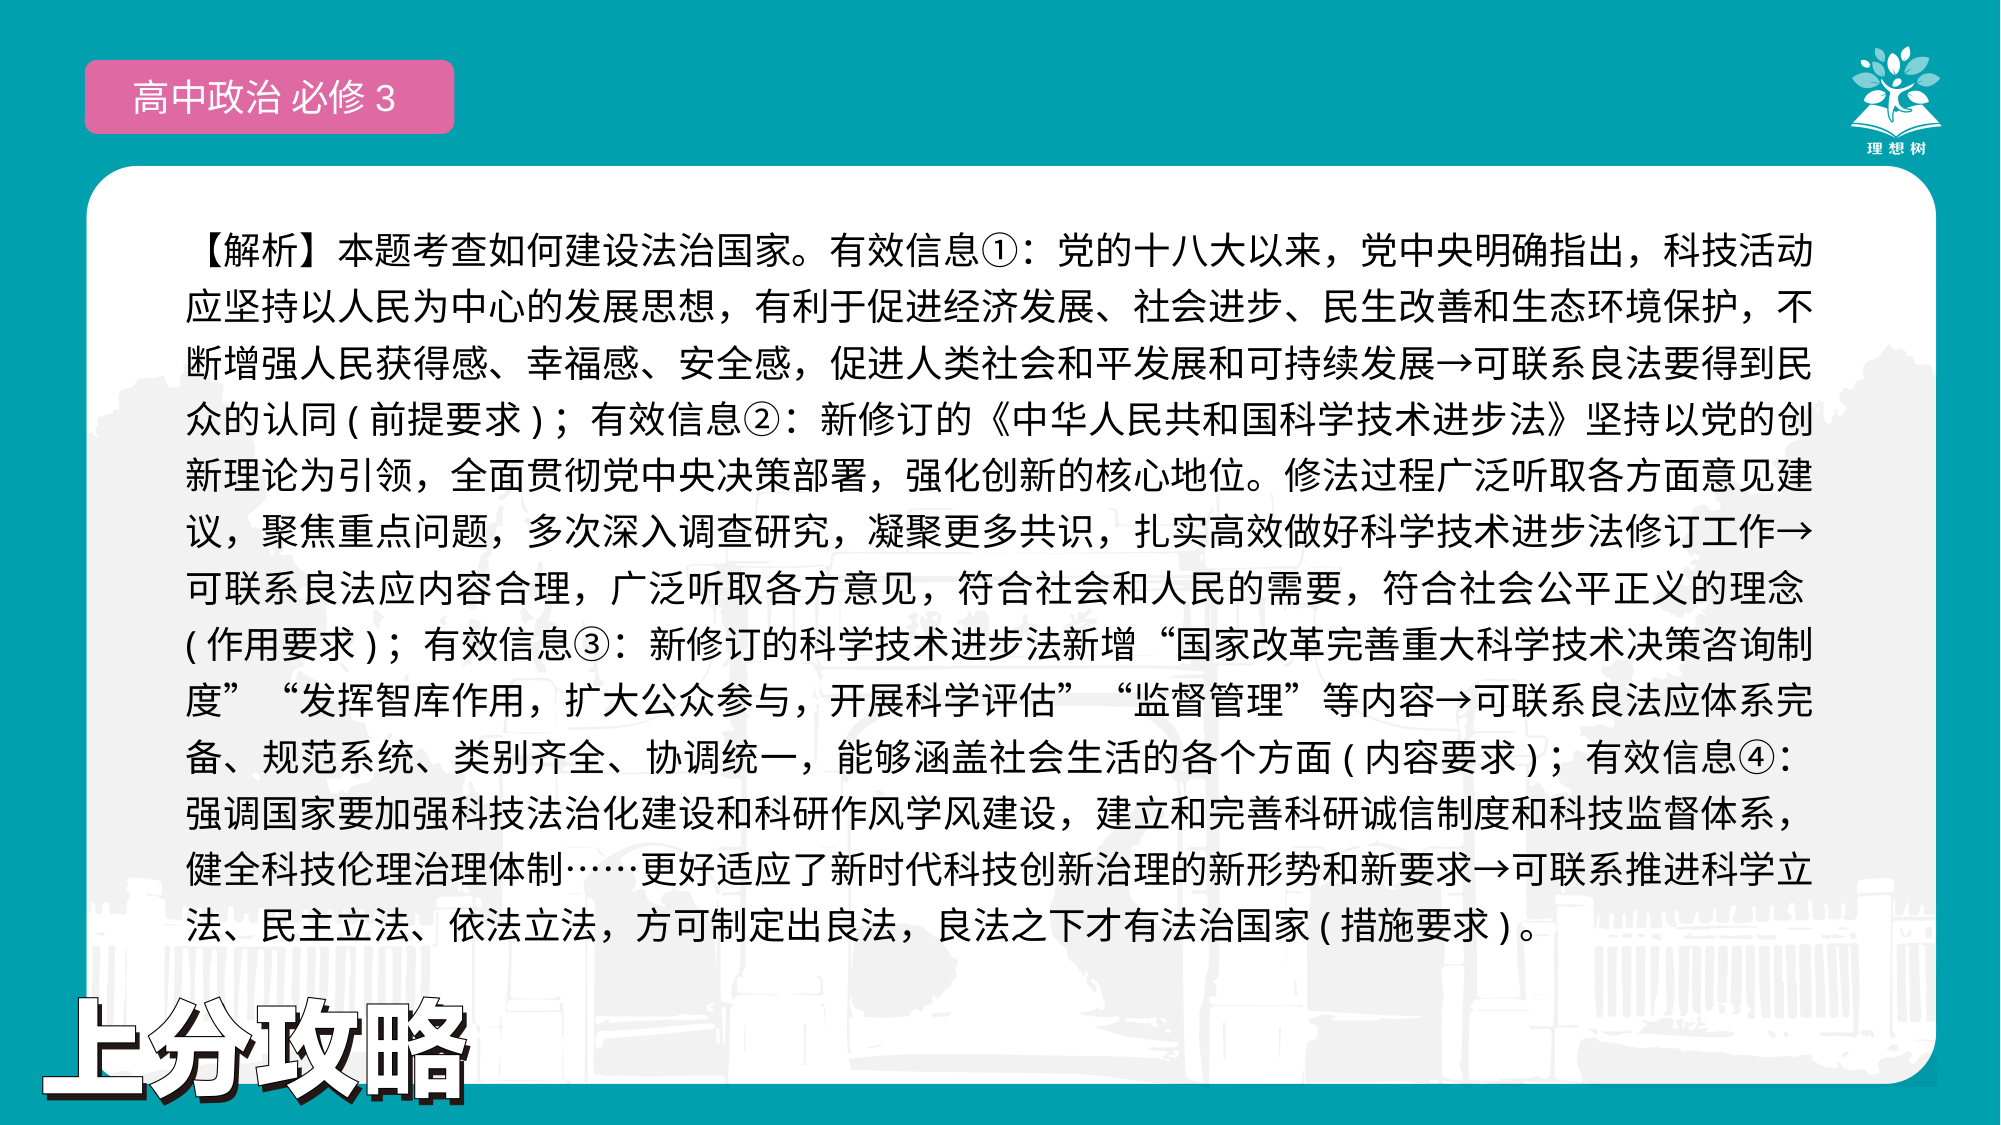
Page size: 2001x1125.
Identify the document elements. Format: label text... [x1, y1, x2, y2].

text_box 高中政治 必修3 [83, 58, 456, 135]
picture [0, 0, 2001, 1125]
text_box 【解析】本题考查如何建设法治国家。有效信息①：党的十八大以来，党中央明确指出，科技活动应坚持以人民为中心的发展思想，有利于促进经济发展、社会进步、民生改善和生态环境保护，不断增强人民获得感、幸福感、安全感，促进人类社会和平发展和可持续发展→可联系良法要得到民众的认同(前提要求)；有效信息②：新修订的《中华人民共和国科学技术进步法》坚持以党的创新理论为引领，全面贯彻党中央决策部署，强化创新的核心地位。修法过程广泛听取各方面意见建议，聚焦重点问题，多次深入调查研究，凝聚更多共识，扎实高效做好科学技术进步法修订工作→可联系良法应内容合理，广泛听取各方意见，符合社会和人民的需要，符合社会公平正义的理念(作用要求)；有效信息③：新修订的科学技术进步法新增“国家改革完善重大科学技术决策咨询制度”“发挥智库作用，扩大公众参与，开展科学评估”“监督管理”等内容→可联系良法应体系完备、规范系统、类别齐全、协调统一，能够涵盖社会生活的各个方面(内容要求)；有效信息④：强调国家要加强科技法治化建设和科研作风学风建设，建立和完善科研诚信制度和科技监督体系，健全科技伦理治理体制……更好适应了新时代科技创新治理的新形势和新要求→可联系推进科学立法、民主立法、依法立法，方可制定出良法，良法之下才有法治国家(措施要求)。 [170, 208, 1830, 708]
